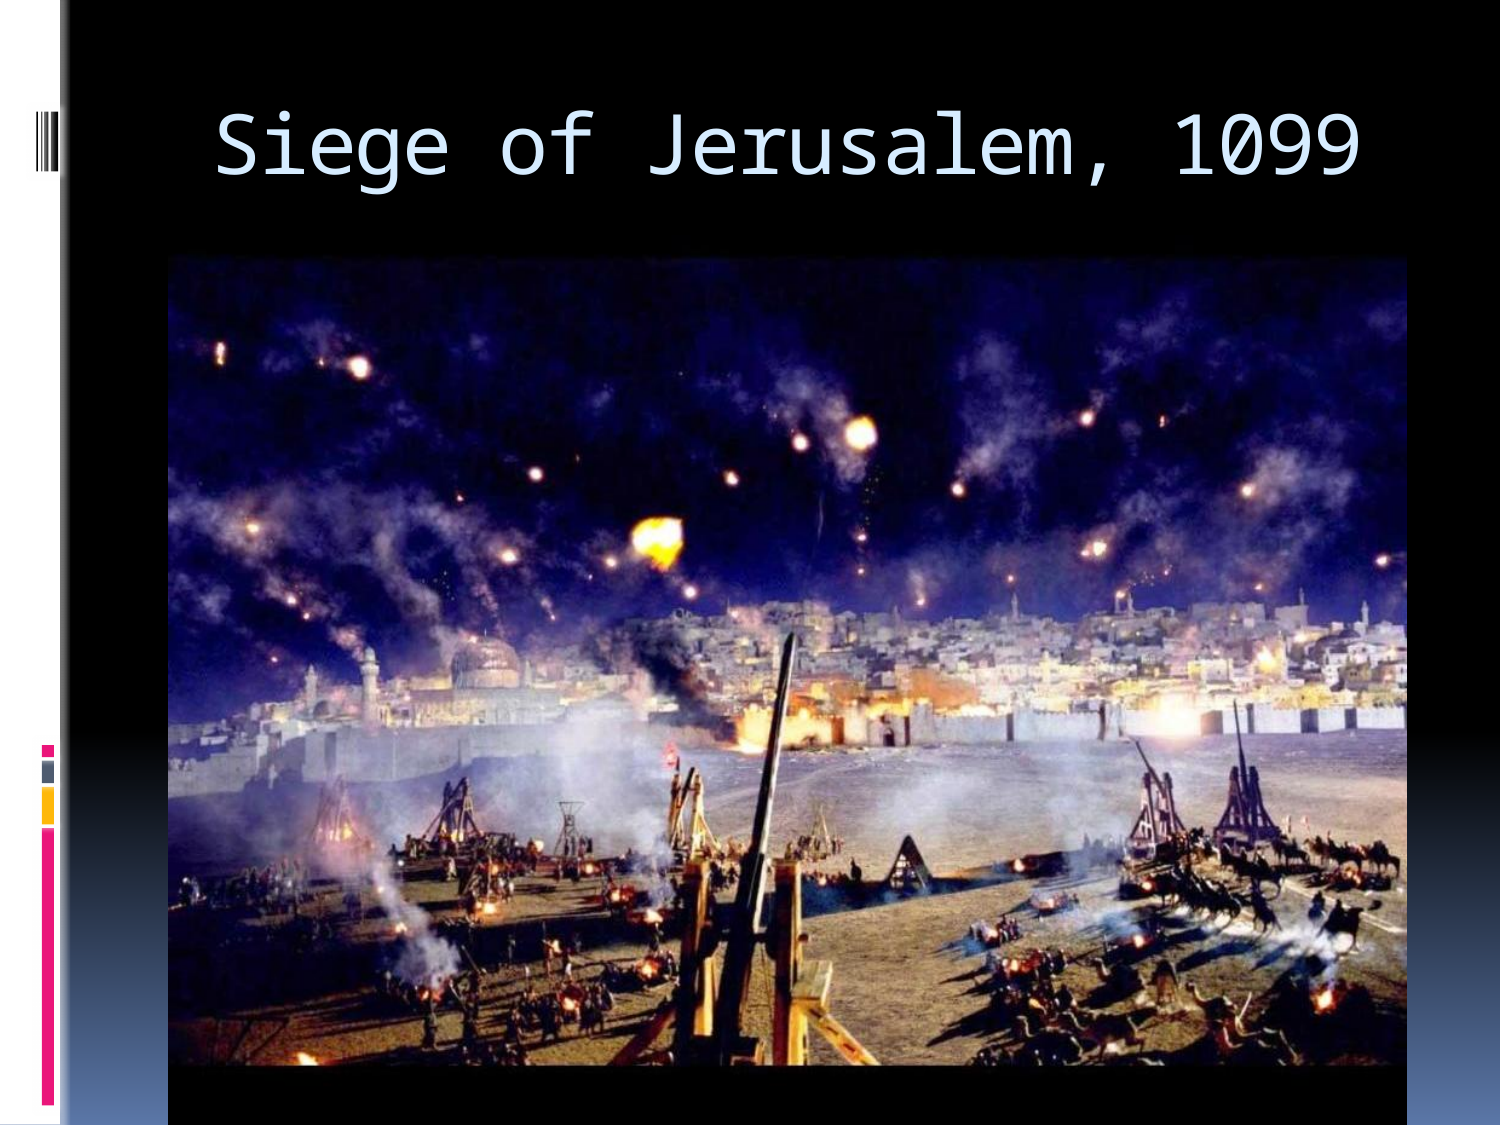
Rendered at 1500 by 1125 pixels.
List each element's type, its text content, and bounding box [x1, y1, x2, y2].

title Siege of Jerusalem, 1099 [150, 83, 1425, 234]
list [168, 196, 1407, 1125]
